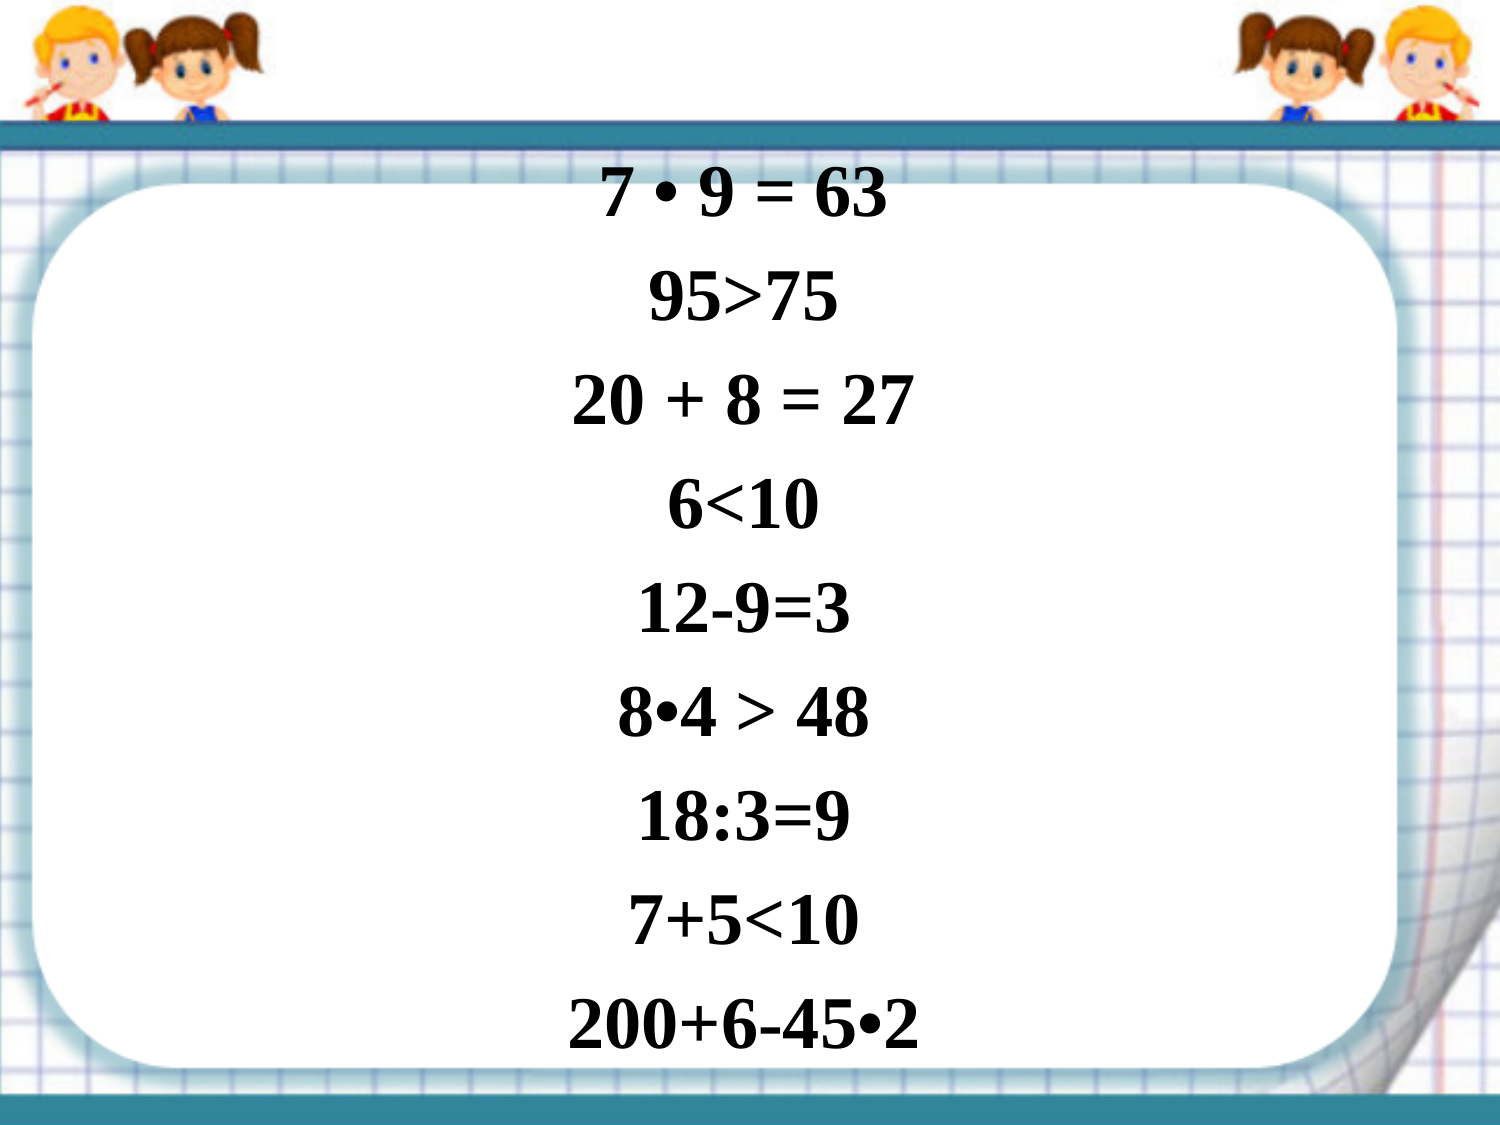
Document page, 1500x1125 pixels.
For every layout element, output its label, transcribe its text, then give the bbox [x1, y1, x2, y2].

picture [0, 0, 1500, 1125]
list 7 • 9 = 63 95>75 20 + 8 = 27 6<10 12-9=3 8•4 > 48 18:3=9 7+5<10 200+6-45•2 [53, 30, 1436, 1094]
